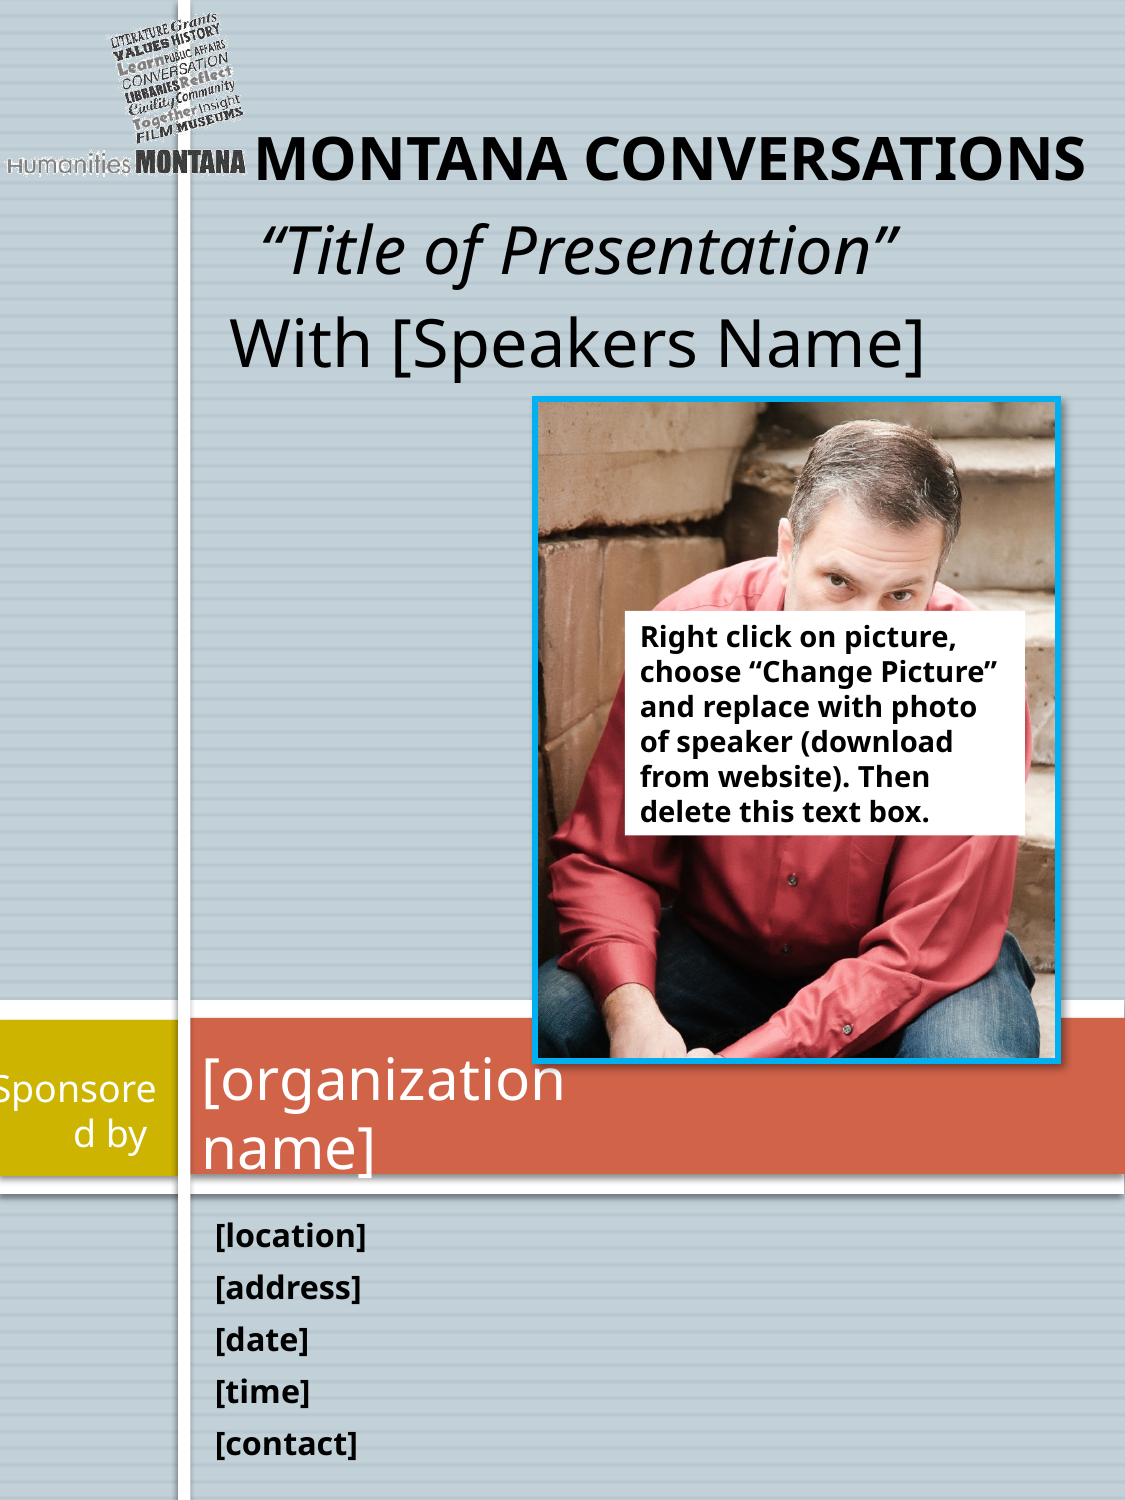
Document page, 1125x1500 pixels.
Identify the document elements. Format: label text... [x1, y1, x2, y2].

list [location] [address] [date] [time] [contact] [200, 1208, 731, 1472]
title [organization name] [186, 1058, 727, 1165]
picture [0, 0, 263, 191]
text_box Sponsored by [0, 1057, 172, 1163]
text_box “Title of Presentation” With [Speakers Name] [184, 200, 972, 400]
text_box MONTANA CONVERSATIONS [265, 49, 1104, 200]
picture [539, 403, 1054, 1057]
